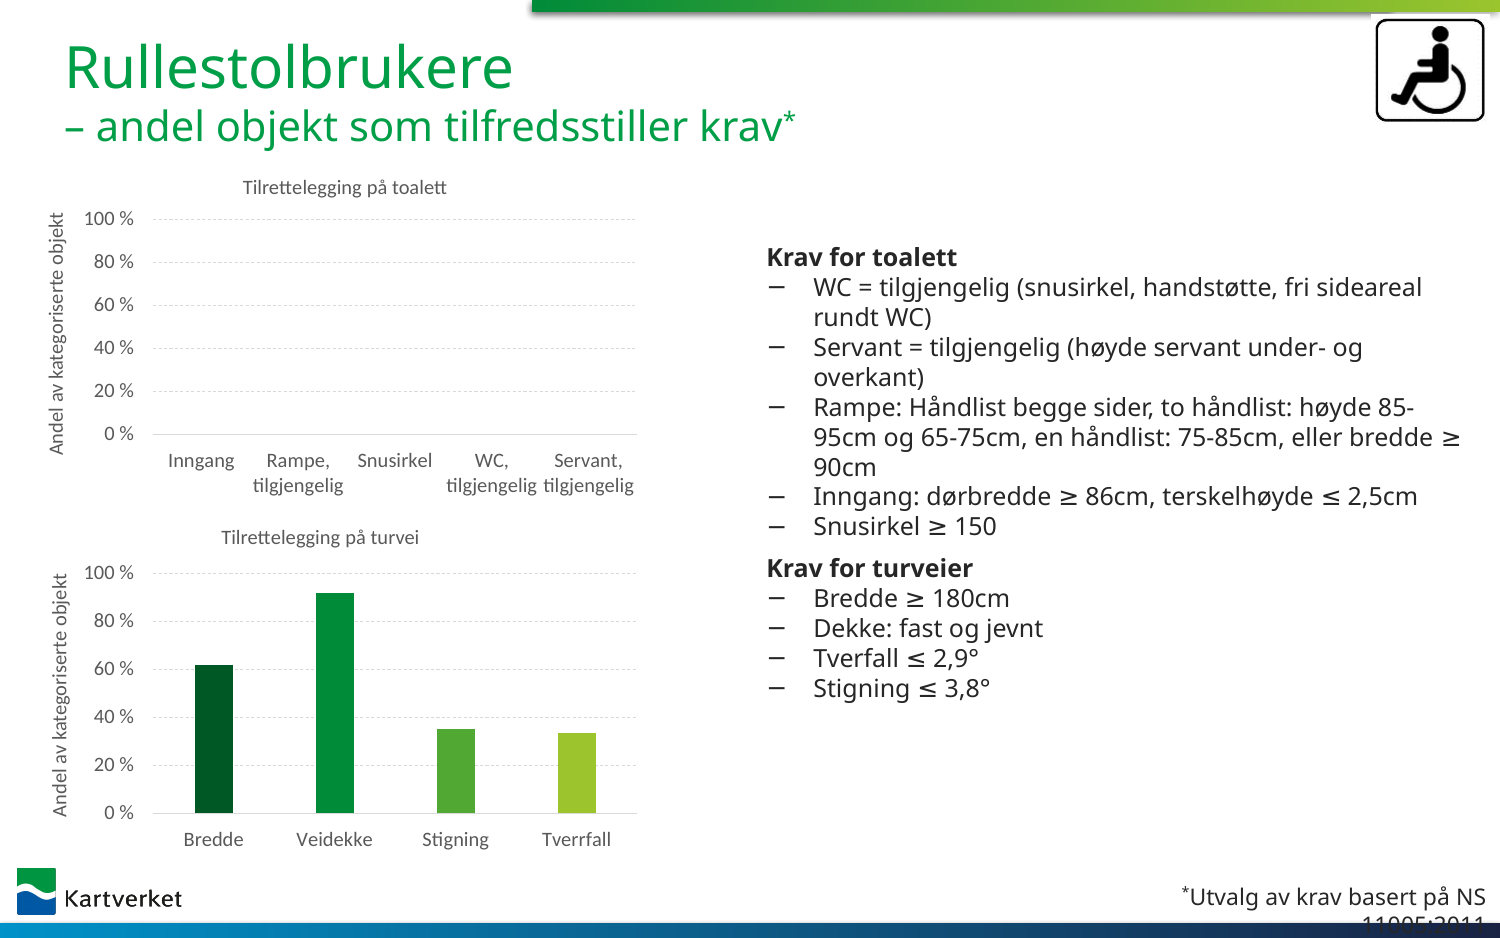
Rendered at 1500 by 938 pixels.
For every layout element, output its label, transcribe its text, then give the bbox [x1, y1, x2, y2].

text_box Rullestolbrukere – andel objekt som tilfredsstiller krav* [49, 14, 1431, 158]
picture [41, 166, 650, 505]
text_box Krav for toalett WC = tilgjengelig (snusirkel, handstøtte, fri sideareal rundt WC) Servant = tilgjengelig (høyde servant under- og overkant) Rampe: Håndlist begge sider, to håndlist: høyde 85-95cm og 65-75cm, en håndlist: 75-85cm, eller bredde ≥ 90cm Inngang: dørbredde ≥ 86cm, terskelhøyde ≤ 2,5cm Snusirkel ≥ 150 [751, 234, 1483, 545]
text_box *Utvalg av krav basert på NS 11005:2011 [1068, 873, 1500, 938]
picture [41, 520, 650, 859]
text_box Krav for turveier Bredde ≥ 180cm Dekke: fast og jevnt Tverfall ≤ 2,9° Stigning ≤ 3,8° [751, 545, 1483, 710]
picture [1371, 13, 1491, 127]
